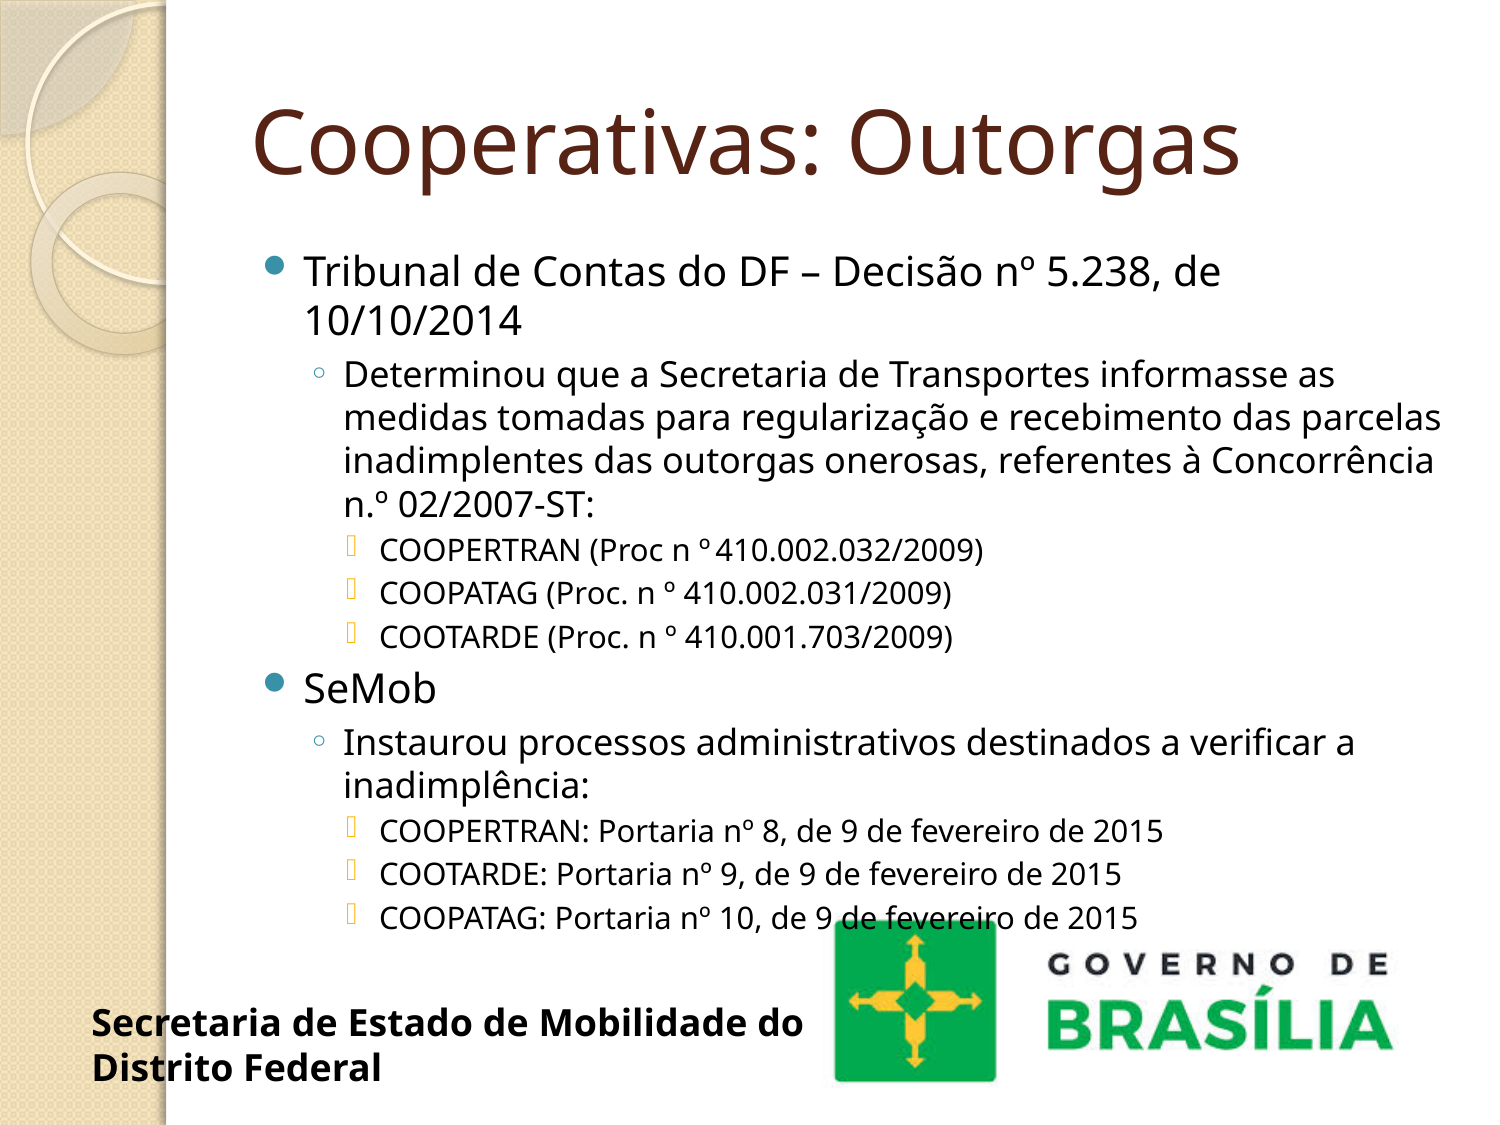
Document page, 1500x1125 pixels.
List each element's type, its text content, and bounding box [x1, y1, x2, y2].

title Cooperativas: Outorgas [235, 45, 1466, 233]
picture [823, 953, 1424, 1118]
list Tribunal de Contas do DF – Decisão nº 5.238, de 10/10/2014 Determinou que a Secretaria de Transportes informasse as medidas tomadas para regularização e recebimento das parcelas inadimplentes das outorgas onerosas, referentes à Concorrência n.º 02/2007-ST: COOPERTRAN (Proc n º 410.002.032/2009) COOPATAG (Proc. n º 410.002.031/2009) COOTARDE (Proc. n º 410.001.703/2009) SeMob Instaurou processos administrativos destinados a verificar a inadimplência: COOPERTRAN: Portaria nº 8, de 9 de fevereiro de 2015 COOTARDE: Portaria nº 9, de 9 de fevereiro de 2015 COOPATAG: Portaria nº 10, de 9 de fevereiro de 2015 [235, 237, 1466, 953]
